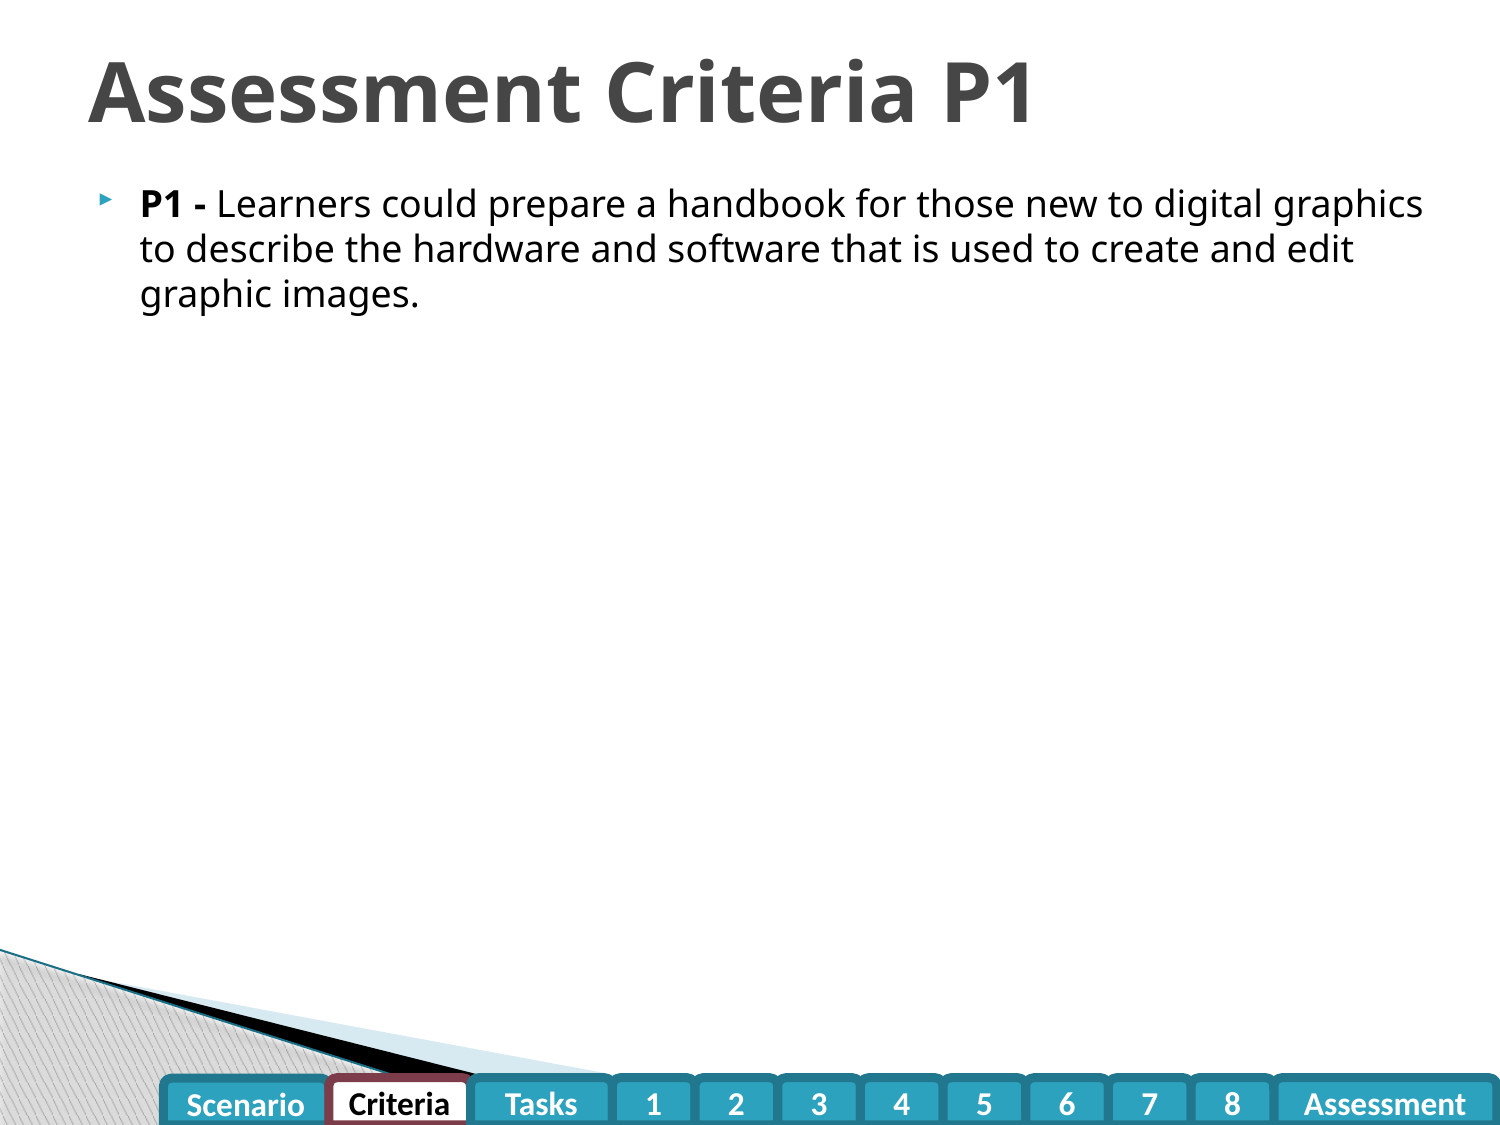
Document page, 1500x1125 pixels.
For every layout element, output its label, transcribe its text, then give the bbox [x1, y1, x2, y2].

text_box Criteria [324, 1073, 470, 1125]
text_box 6 [1021, 1073, 1108, 1125]
text_box 7 [1103, 1073, 1191, 1125]
text_box 1 [607, 1073, 695, 1125]
title Assessment Criteria P1 [73, 19, 1424, 159]
text_box 3 [773, 1073, 860, 1125]
text_box Tasks [466, 1073, 612, 1125]
text_box 8 [1186, 1073, 1279, 1125]
text_box Scenario [158, 1073, 328, 1125]
text_box 4 [855, 1073, 943, 1125]
text_box 5 [938, 1073, 1026, 1125]
list P1 - Learners could prepare a handbook for those new to digital graphics to describe the hardware and software that is used to create and edit graphic images. [64, 172, 1447, 1059]
text_box Assessment [1274, 1073, 1500, 1125]
text_box 2 [690, 1073, 778, 1125]
